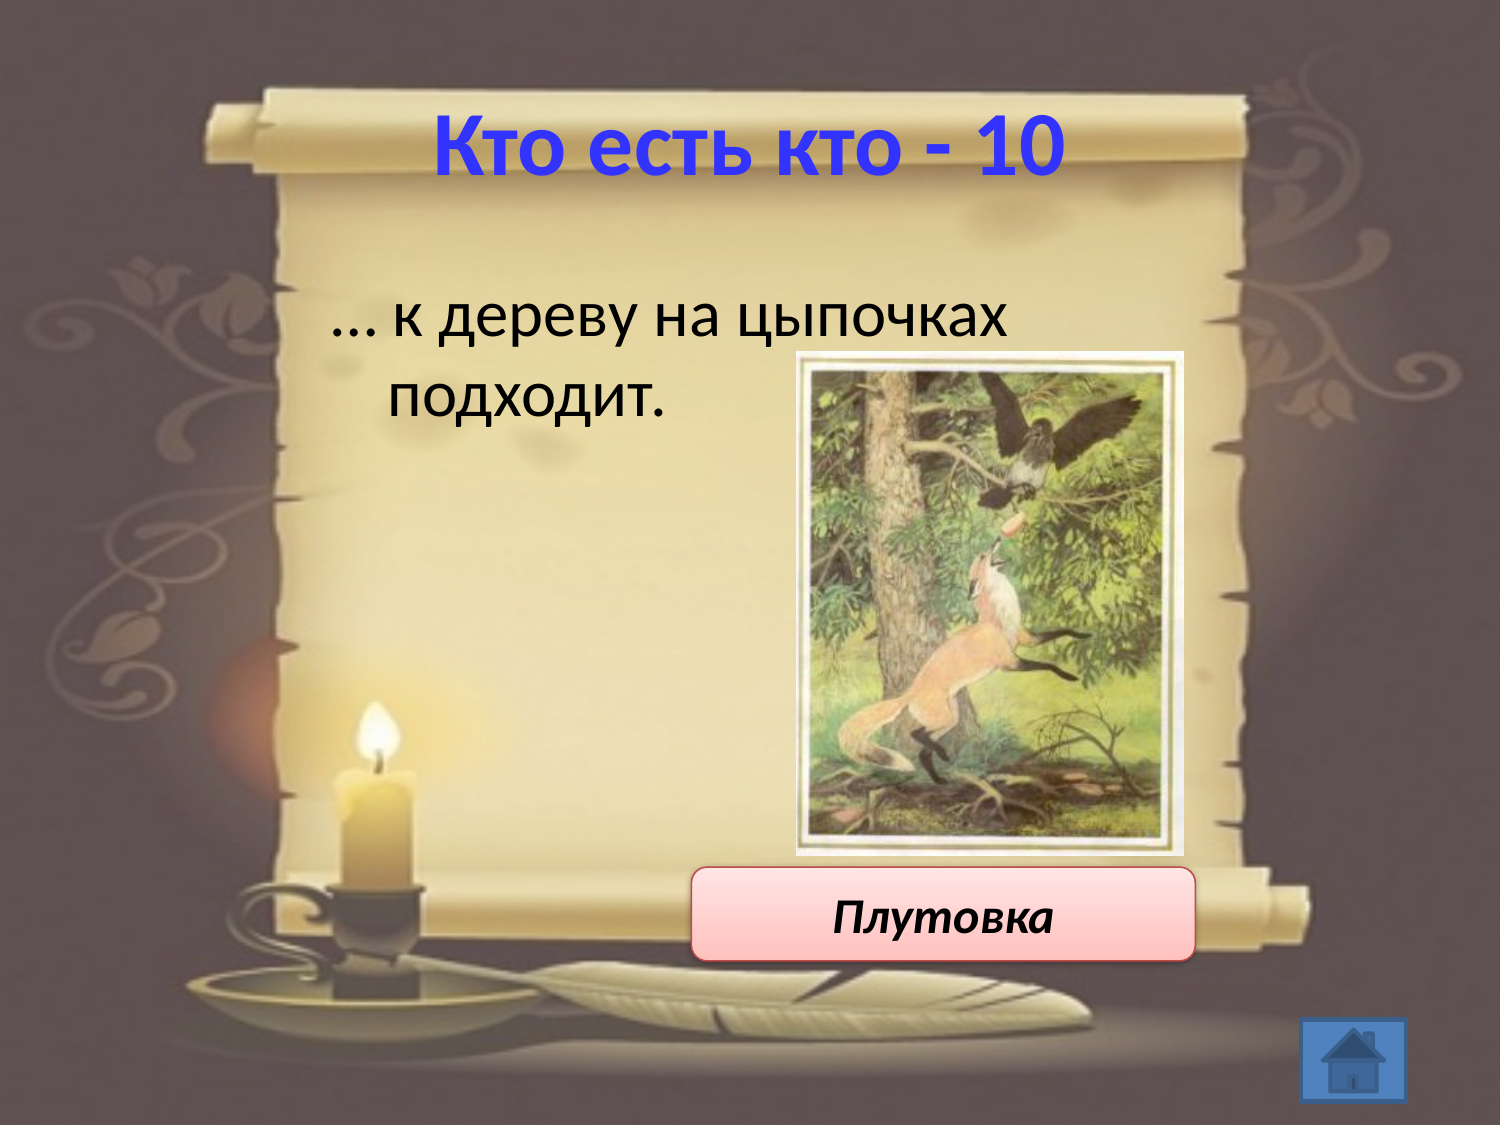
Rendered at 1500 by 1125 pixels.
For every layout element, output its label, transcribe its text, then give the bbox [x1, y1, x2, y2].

list … к дереву на цыпочках подходит. [316, 262, 1208, 458]
title Кто есть кто - 10 [74, 44, 1426, 233]
picture [796, 351, 1184, 856]
text_box Плутовка [690, 866, 1197, 962]
title Чьё это? - 10 [0, 0, 1500, 1125]
text_box [1299, 1017, 1408, 1104]
